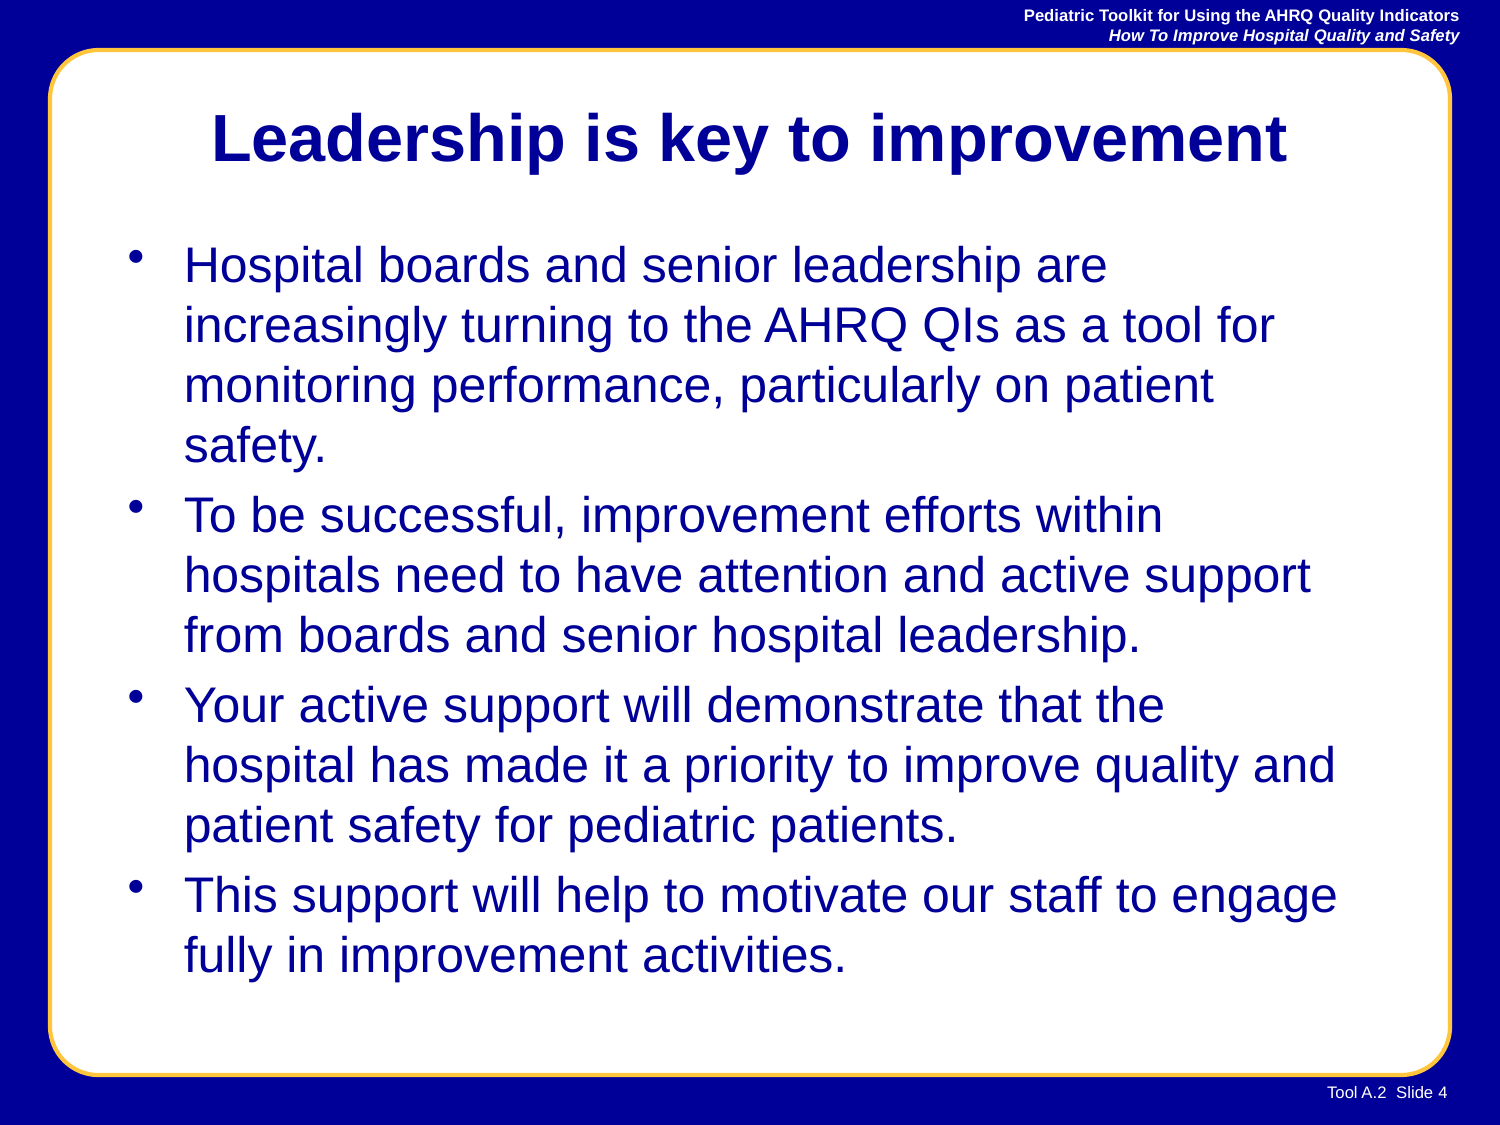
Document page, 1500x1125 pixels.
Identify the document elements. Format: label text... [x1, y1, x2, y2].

list Hospital boards and senior leadership are increasingly turning to the AHRQ QIs as a tool for monitoring performance, particularly on patient safety. To be successful, improvement efforts within hospitals need to have attention and active support from boards and senior hospital leadership. Your active support will demonstrate that the hospital has made it a priority to improve quality and patient safety for pediatric patients. This support will help to motivate our staff to engage fully in improvement activities. [112, 224, 1363, 951]
title Leadership is key to improvement [112, 87, 1388, 213]
